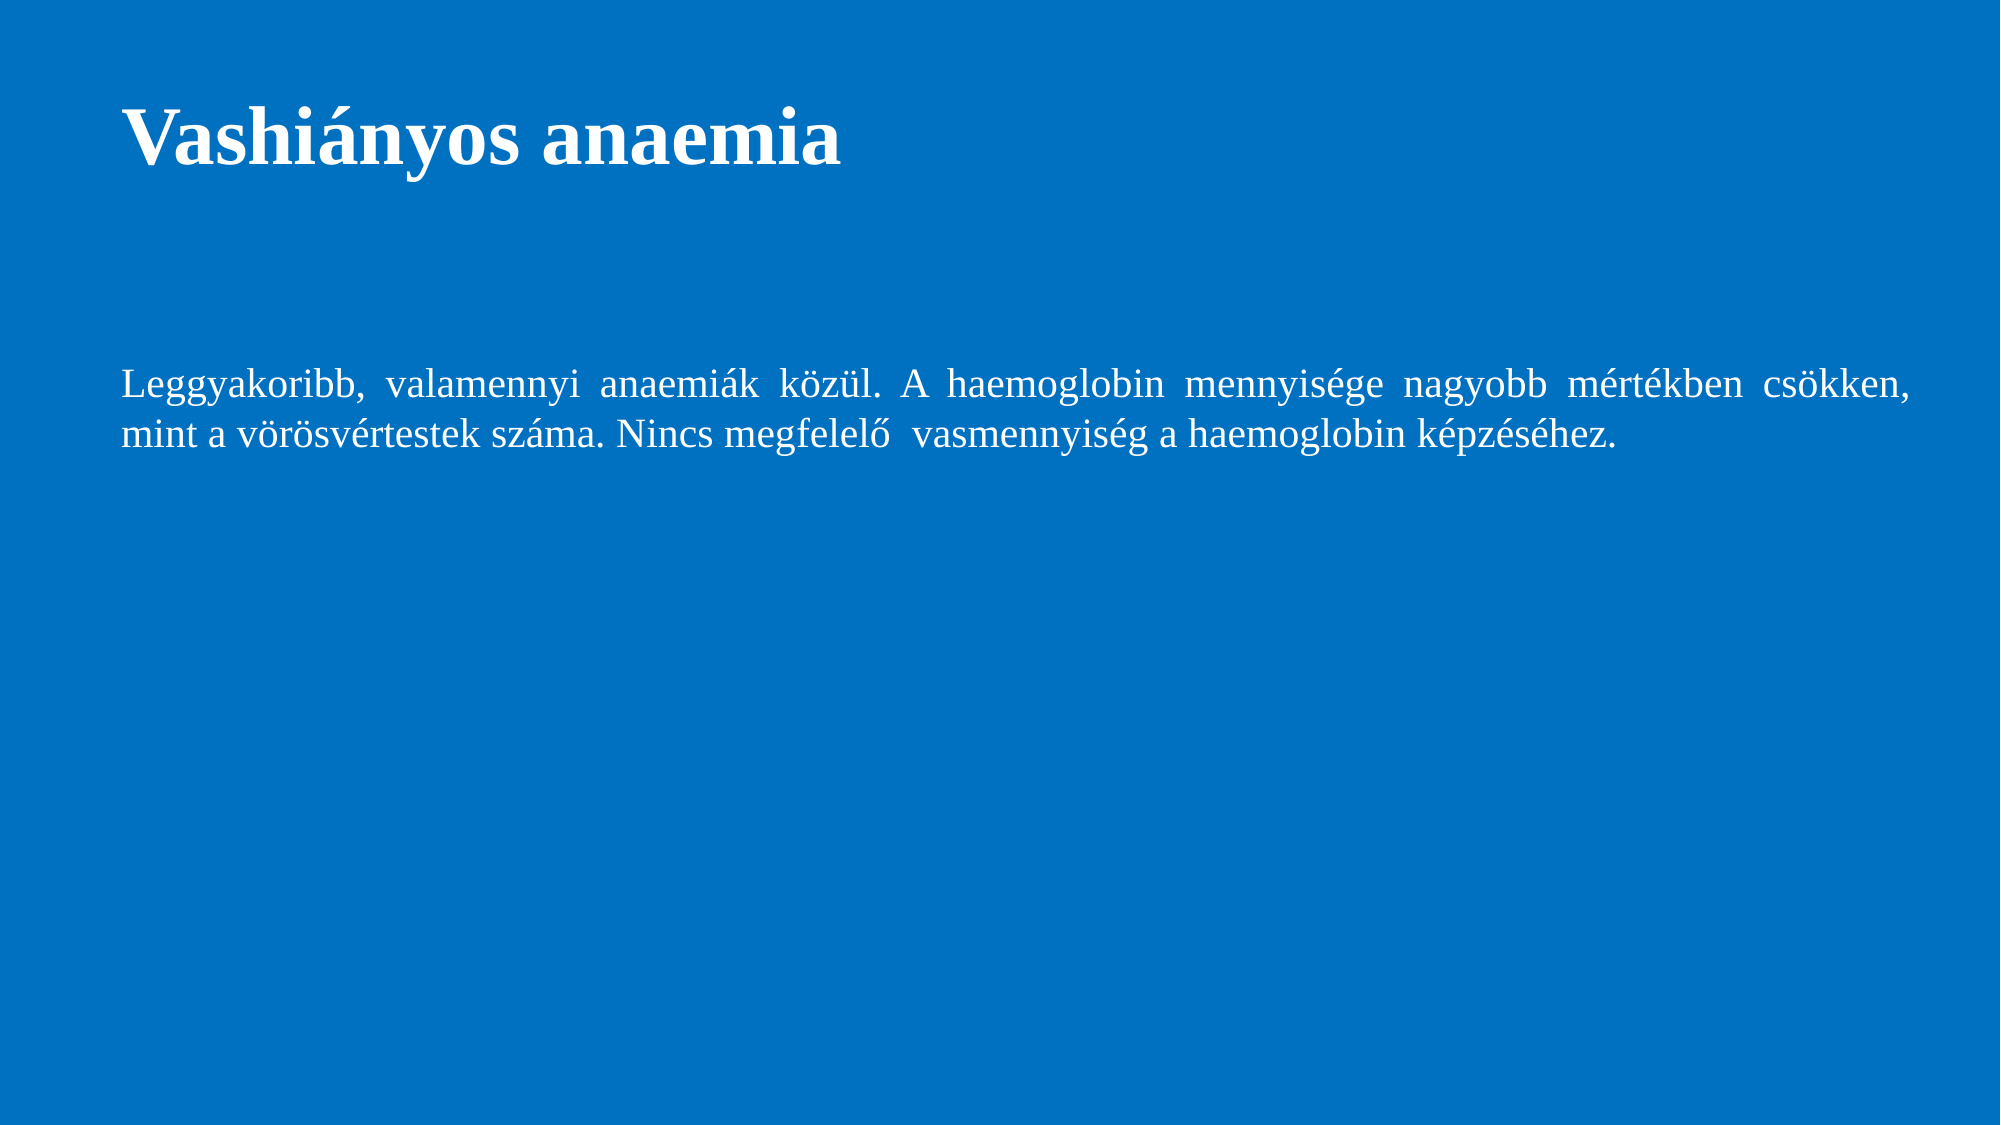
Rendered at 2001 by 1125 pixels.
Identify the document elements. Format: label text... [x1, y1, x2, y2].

list Leggyakoribb, valamennyi anaemiák közül. A haemoglobin mennyisége nagyobb mértékben csökken, mint a vörösvértestek száma. Nincs megfelelő vasmennyiség a haemoglobin képzéséhez. [106, 348, 1928, 1004]
title Vashiányos anaemia [106, 74, 1649, 304]
